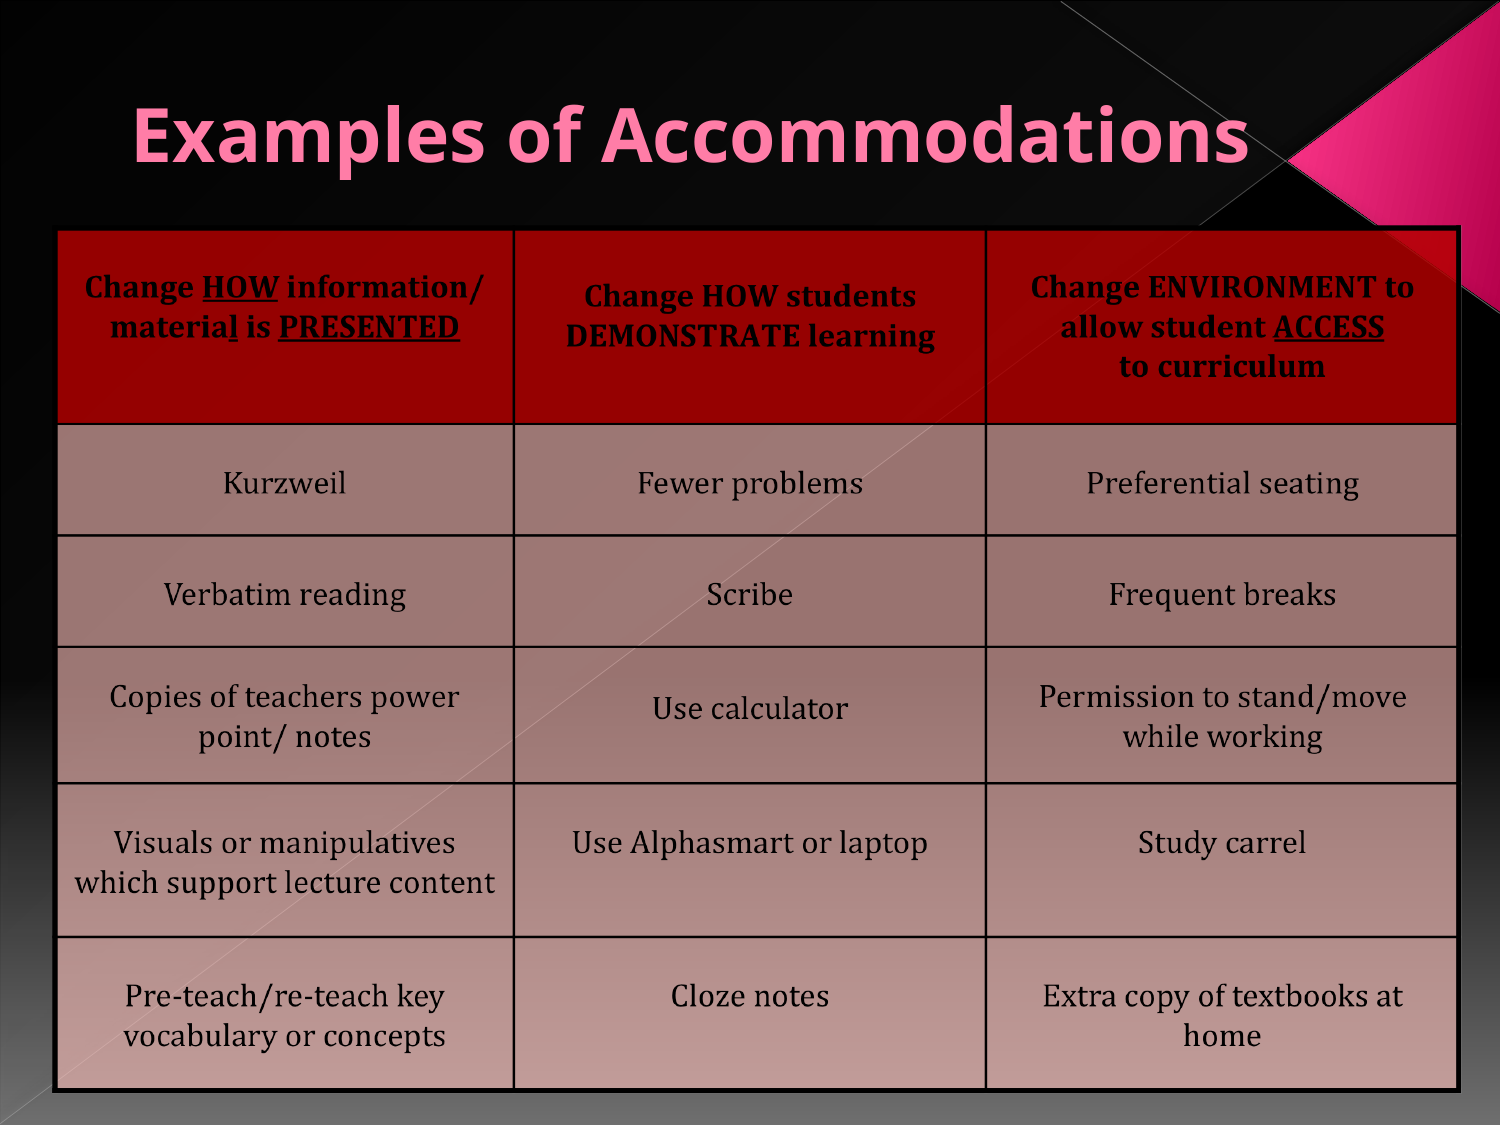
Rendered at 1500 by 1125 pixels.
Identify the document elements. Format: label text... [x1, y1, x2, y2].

picture [47, 221, 1465, 1097]
title Examples of Accommodations [97, 44, 1286, 208]
